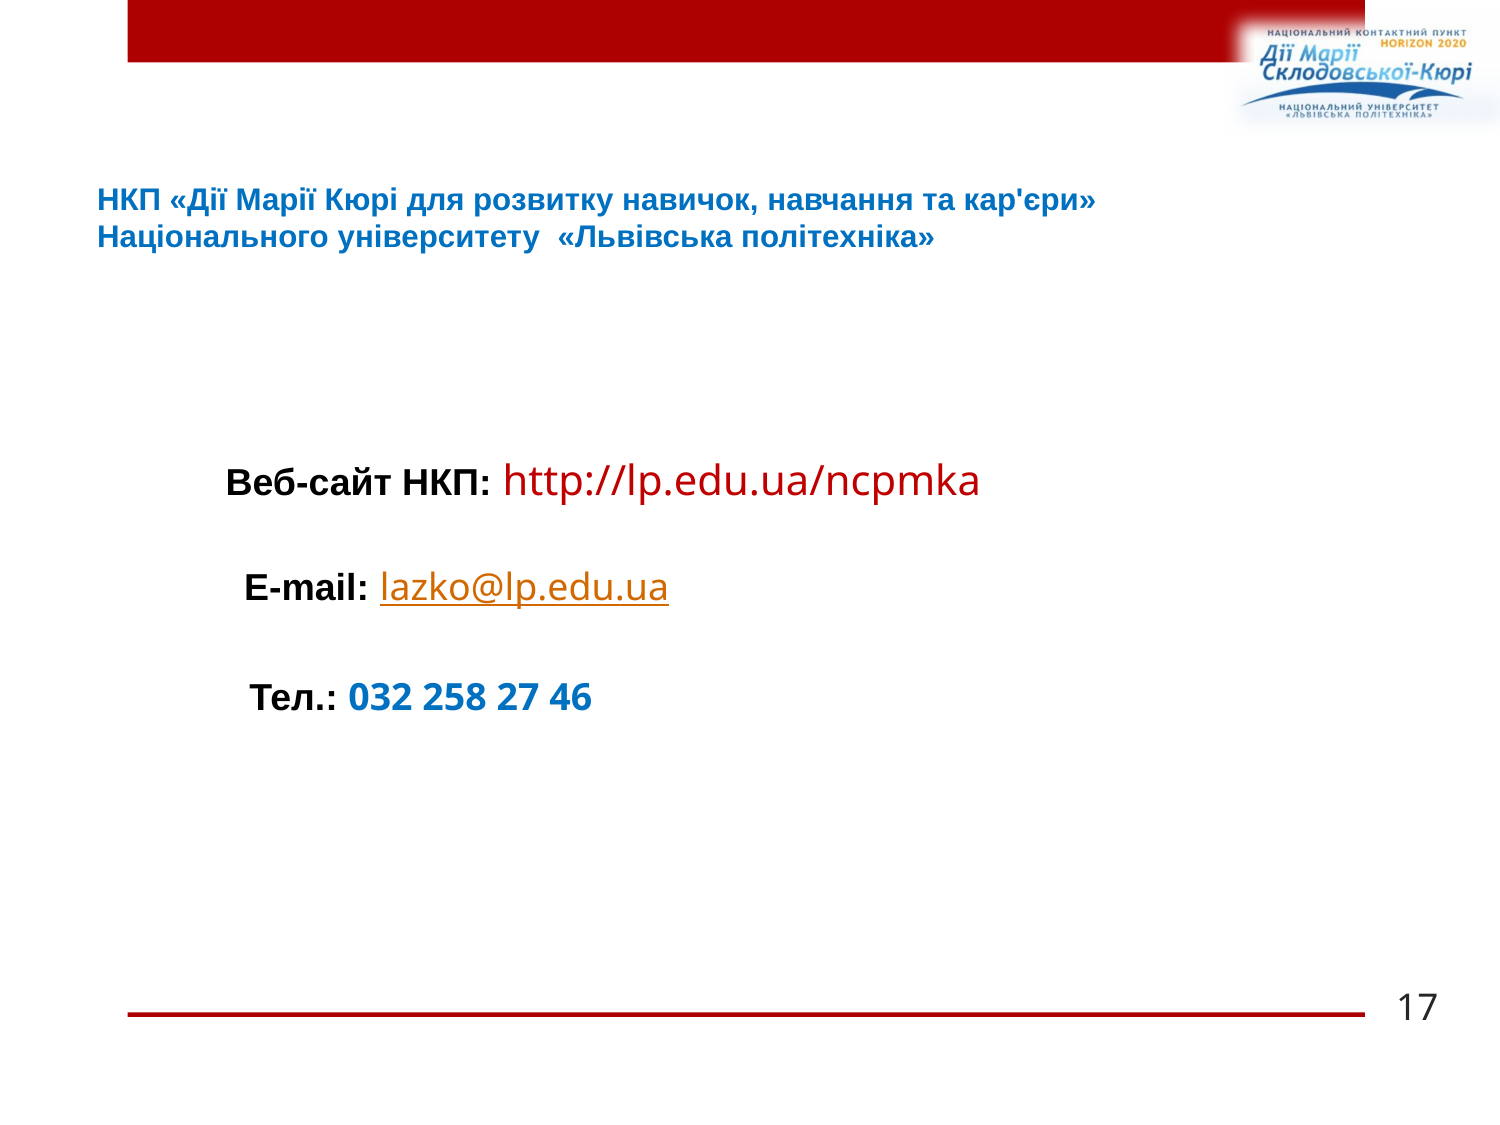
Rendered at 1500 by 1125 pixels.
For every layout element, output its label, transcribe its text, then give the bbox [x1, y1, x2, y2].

text_box Тел.: 032 258 27 46 [234, 665, 608, 725]
picture [1220, 4, 1500, 138]
title НКП «Дії Марії Кюрі для розвитку навичок, навчання та кар'єри» Національного університету «Львівська політехніка» [82, 152, 1196, 299]
text_box E-mail: lazko@lp.edu.ua [229, 555, 685, 622]
slide_number 17 [1328, 975, 1454, 1036]
text_box Веб-сайт НКП: http://lp.edu.ua/ncpmka [210, 446, 1167, 511]
